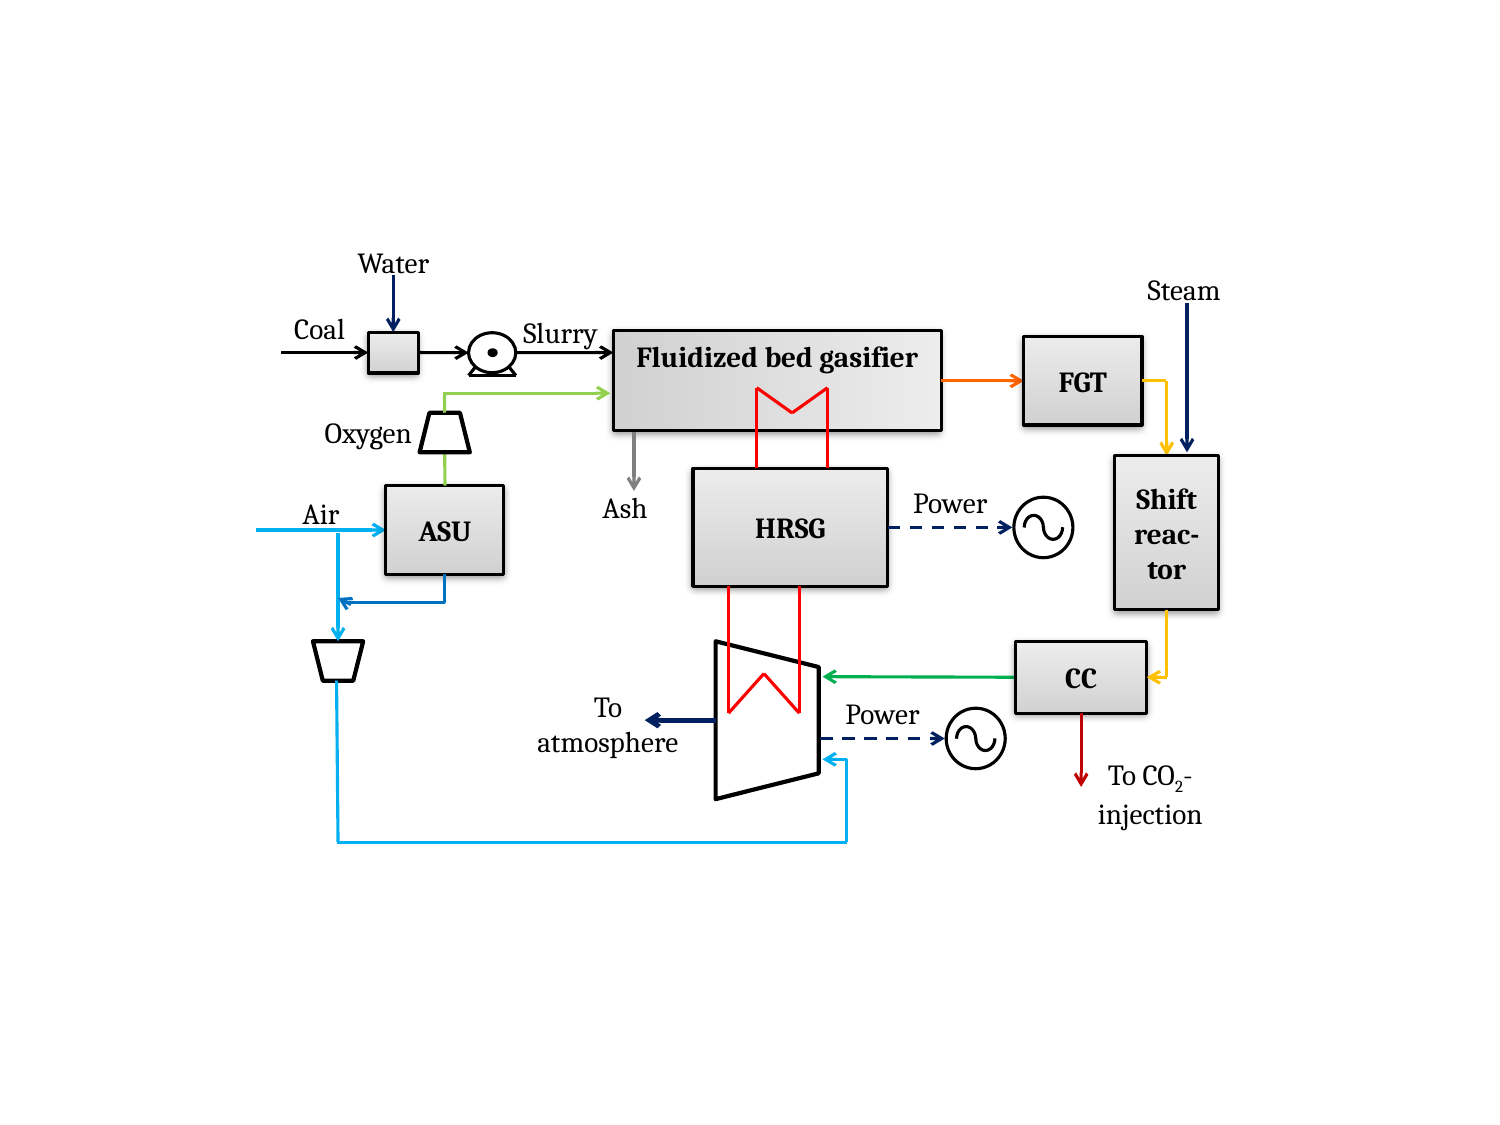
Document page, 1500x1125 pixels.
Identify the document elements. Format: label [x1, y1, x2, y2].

text_box [255, 236, 1247, 843]
